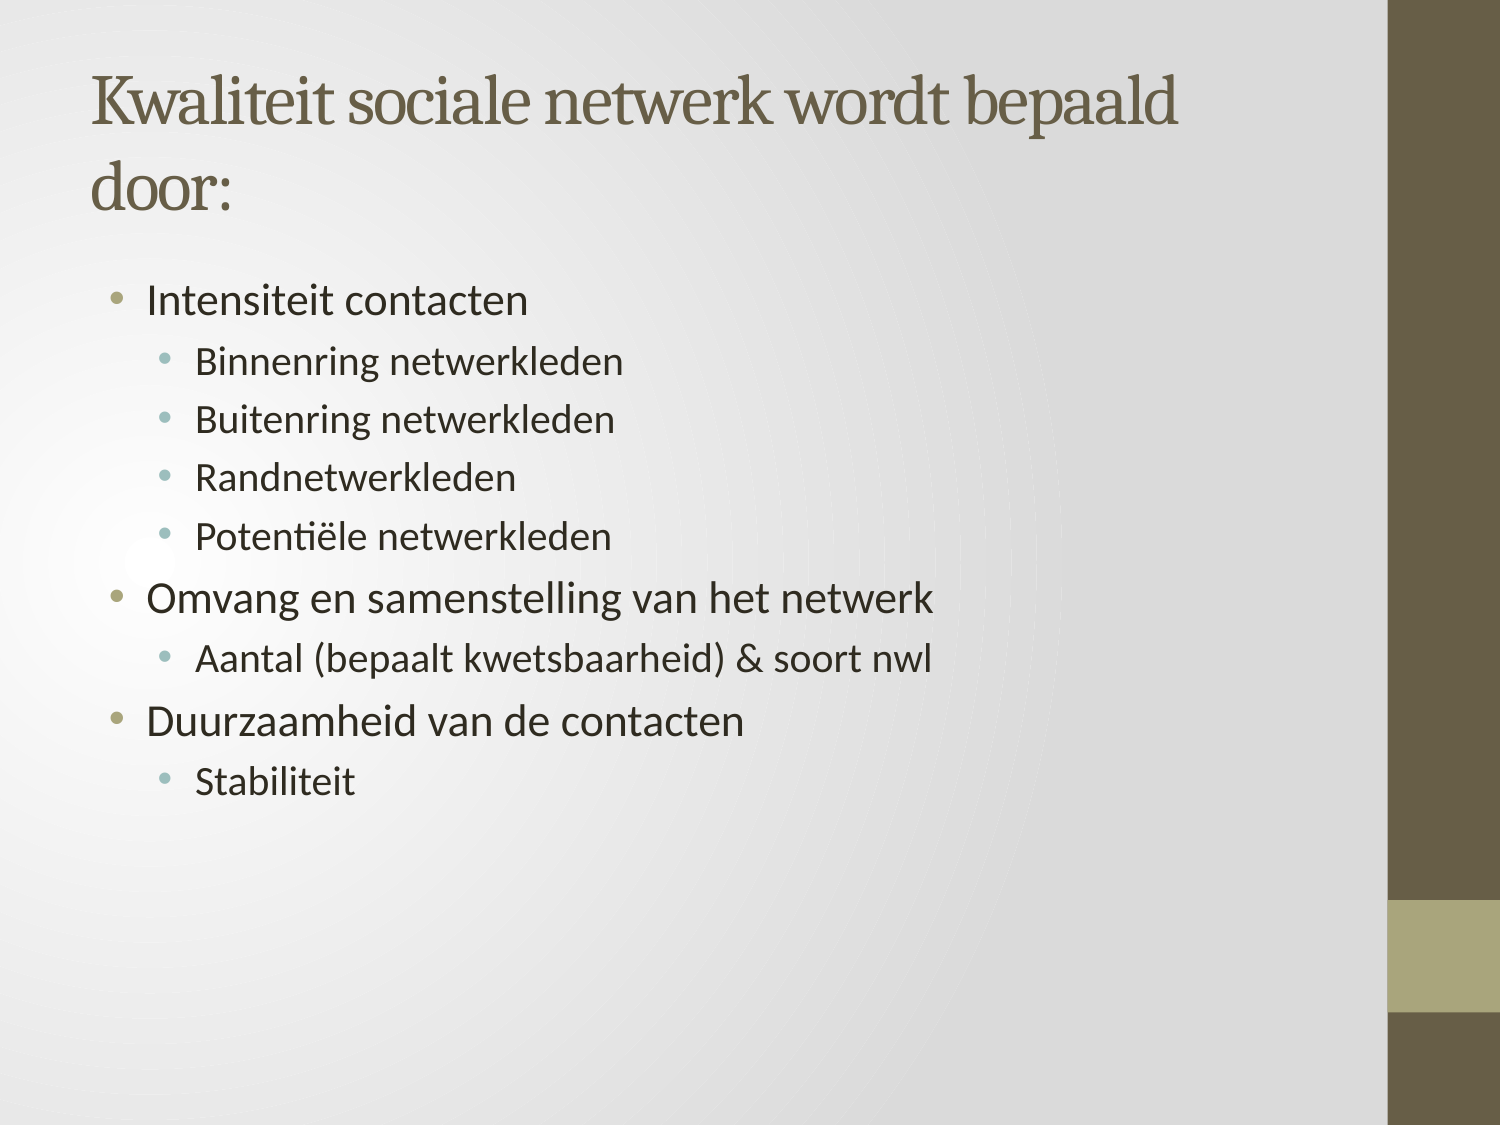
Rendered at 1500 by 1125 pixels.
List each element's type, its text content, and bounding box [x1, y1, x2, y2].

list Intensiteit contacten Binnenring netwerkleden Buitenring netwerkleden Randnetwerkleden Potentiële netwerkleden Omvang en samenstelling van het netwerk Aantal (bepaalt kwetsbaarheid) & soort nwl Duurzaamheid van de contacten Stabiliteit [75, 262, 1325, 1050]
title Kwaliteit sociale netwerk wordt bepaald door: [75, 45, 1325, 233]
